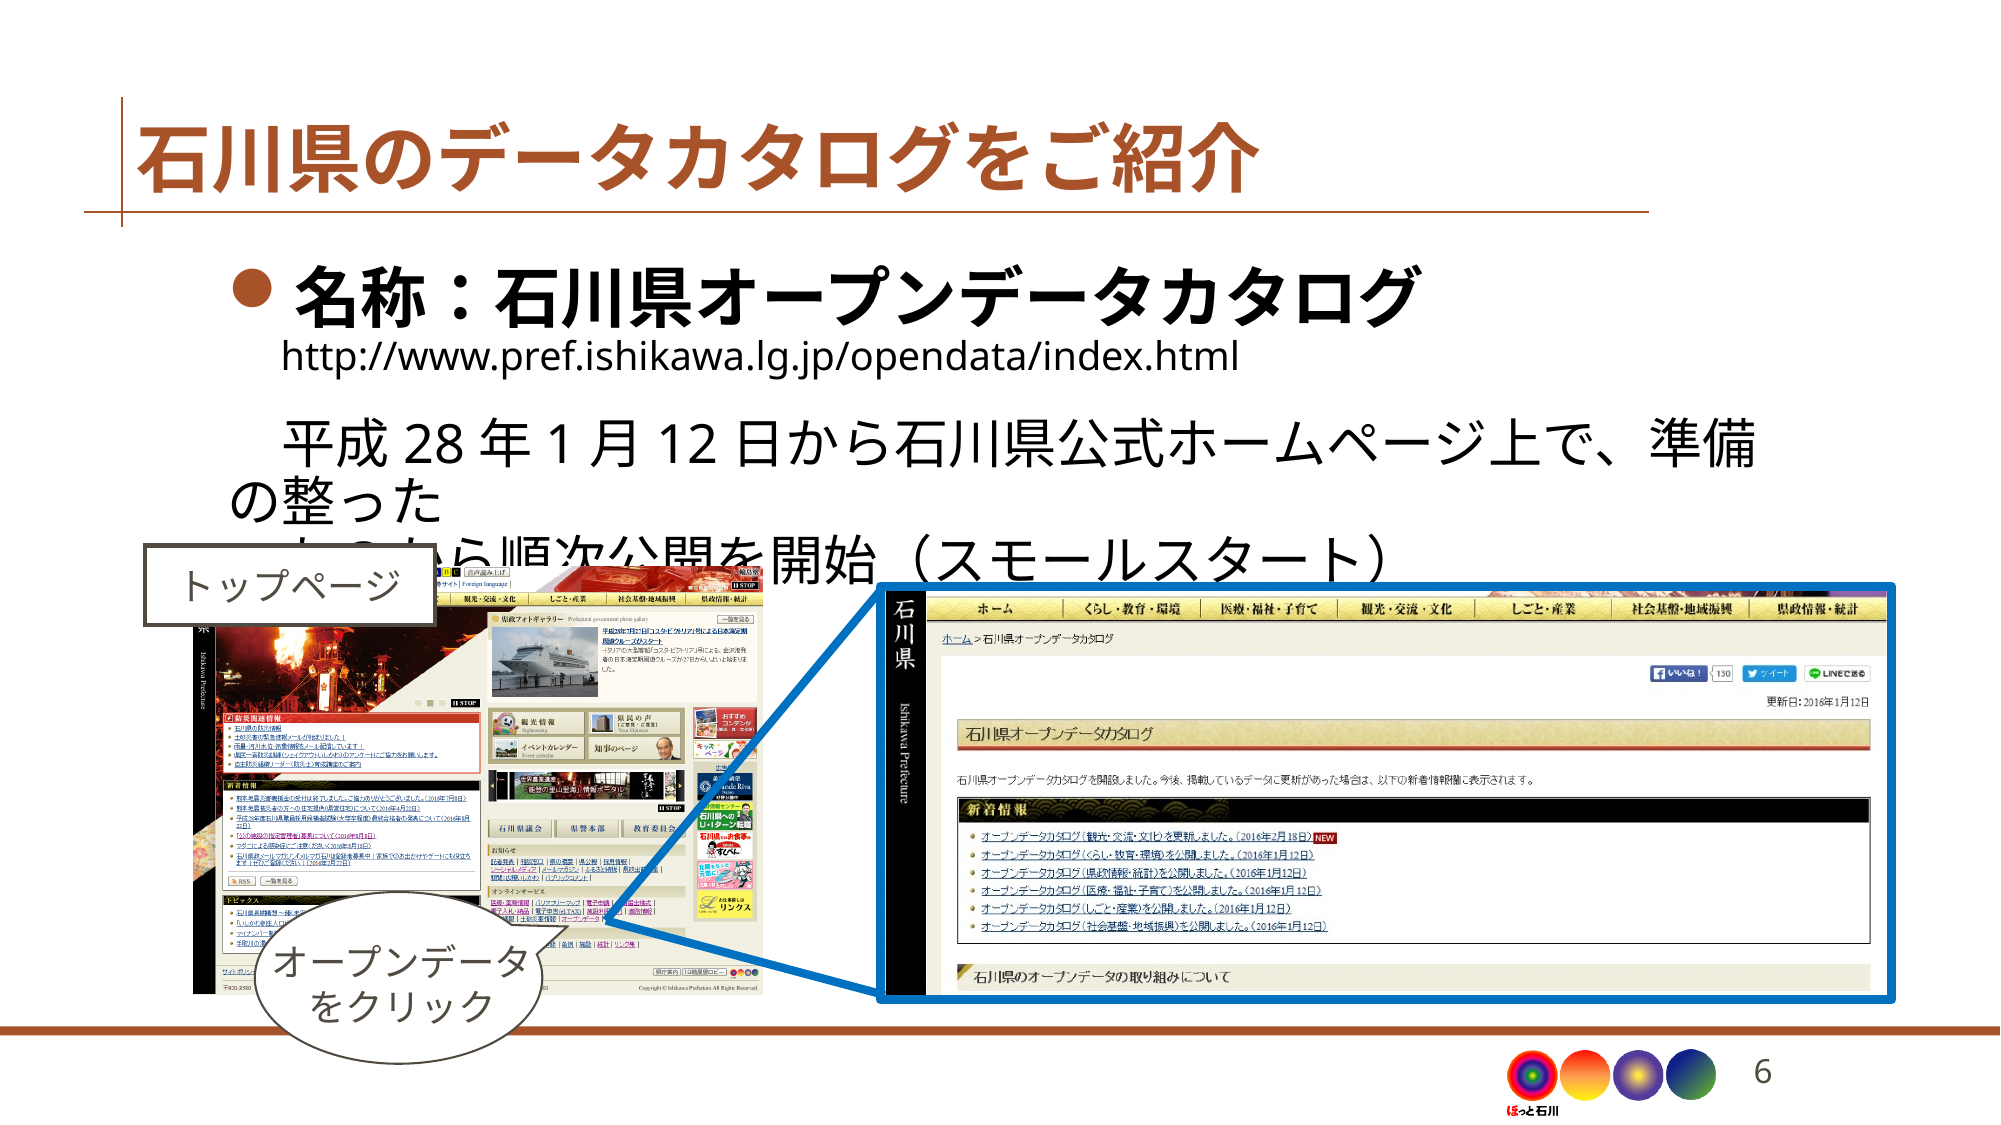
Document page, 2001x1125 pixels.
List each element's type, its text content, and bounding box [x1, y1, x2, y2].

text_box オープンデータをクリック [239, 996, 565, 1042]
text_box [605, 585, 885, 920]
list 名称：石川県オープンデータカタログ http://www.pref.ishikawa.lg.jp/opendata/index.html 平成28年1月12日から石川県公式ホームページ上で、準備の整った ものから順次公開を開始（スモールスタート） [212, 256, 1788, 585]
text_box [300, 1042, 497, 1065]
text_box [605, 920, 885, 996]
picture [885, 590, 1887, 996]
title 石川県のデータカタログをご紹介 [121, 62, 1644, 211]
picture [1507, 1049, 1716, 1116]
text_box トップページ [144, 544, 436, 626]
picture [193, 566, 763, 996]
slide_number 5 [1672, 1053, 1788, 1093]
